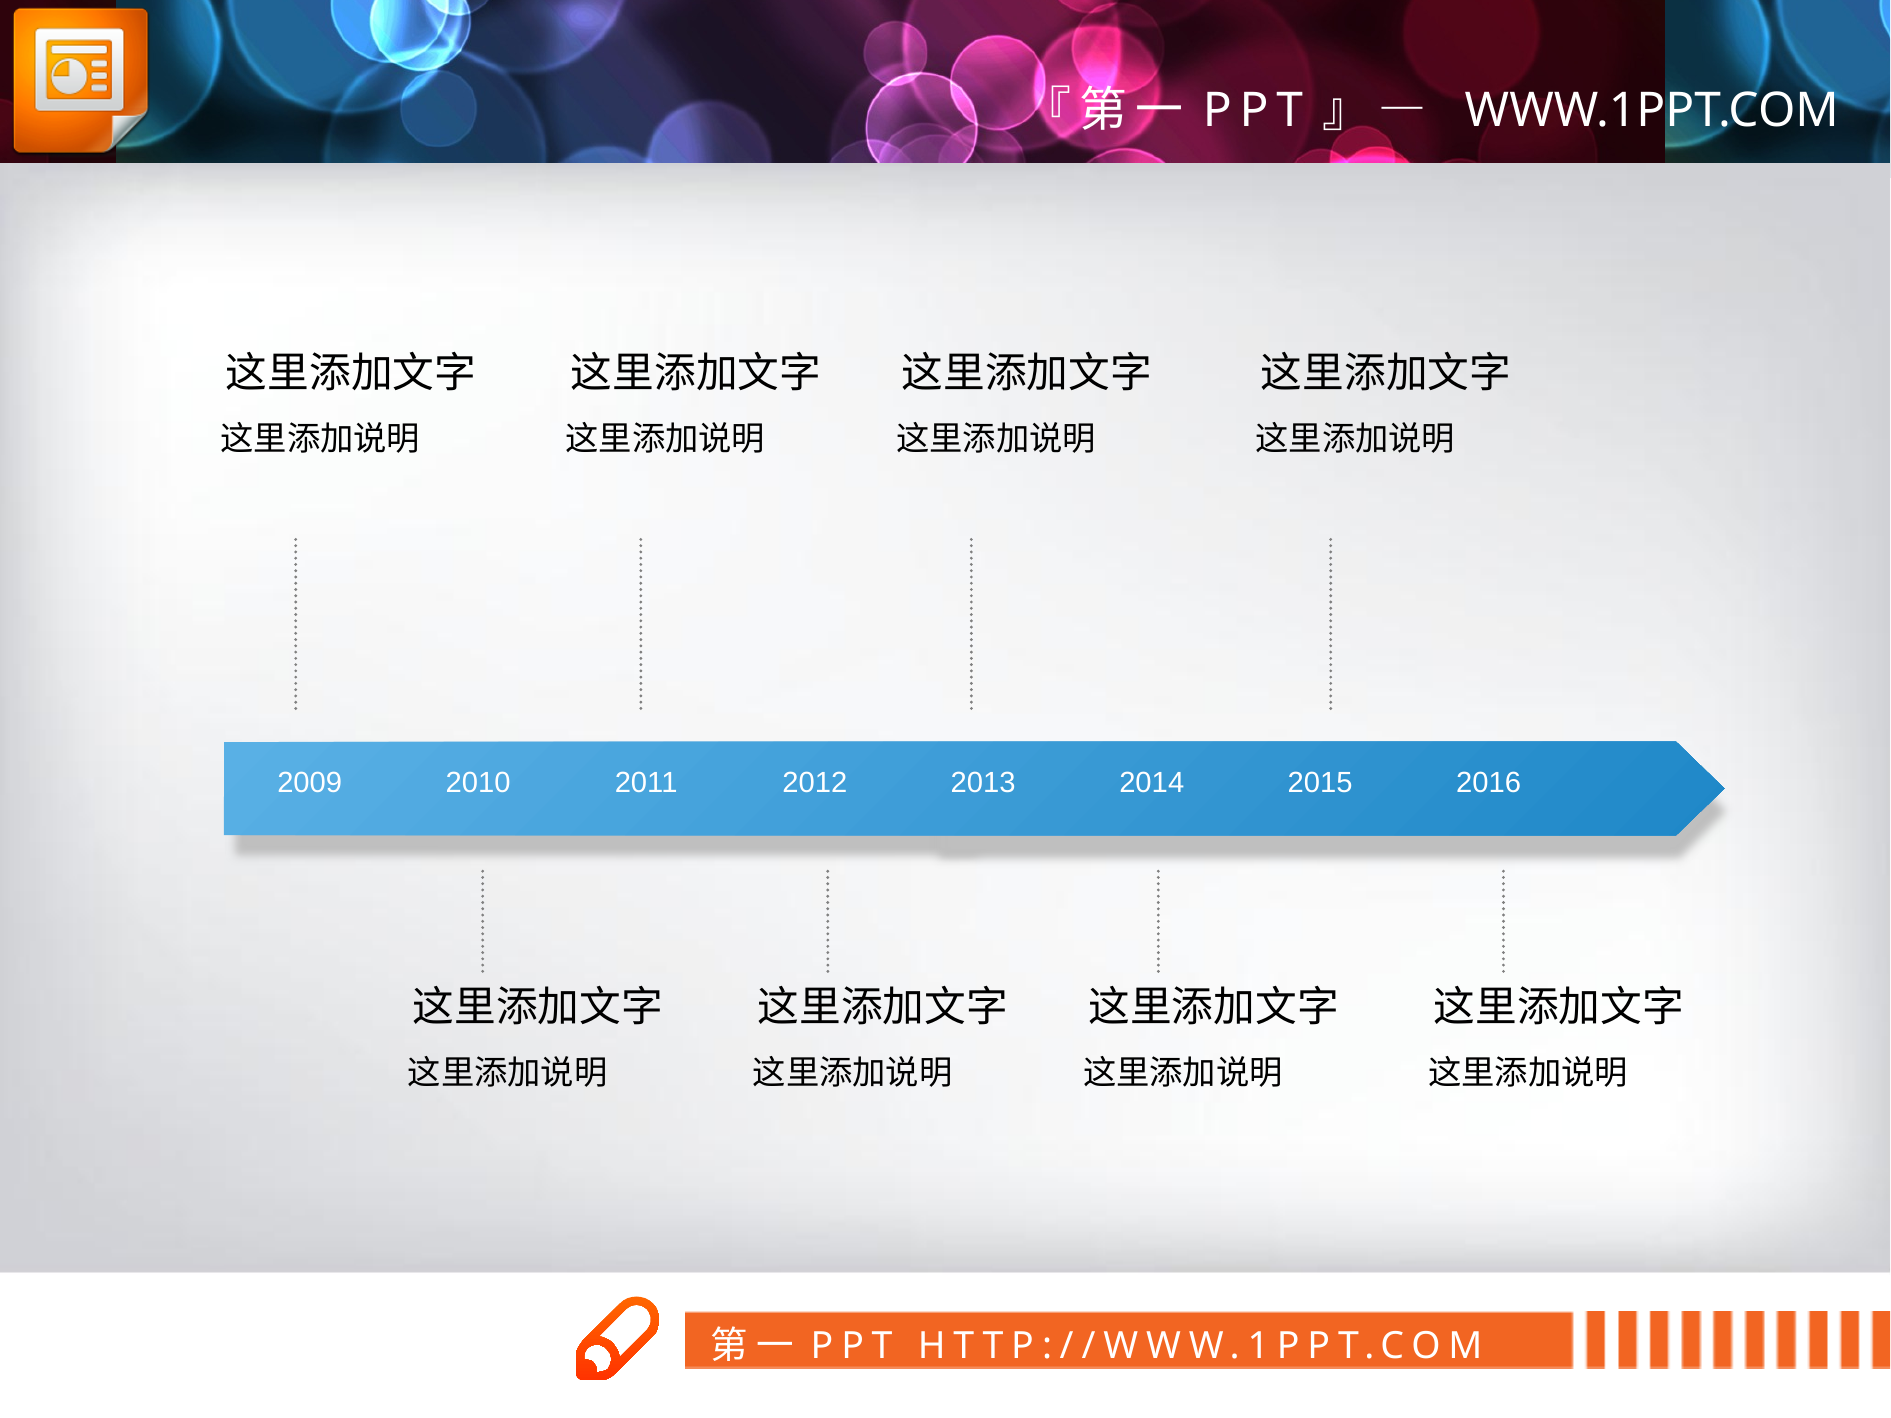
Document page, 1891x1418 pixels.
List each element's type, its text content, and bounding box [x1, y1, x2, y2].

text_box [223, 741, 1686, 751]
text_box 这里添加说明 [1413, 1043, 1643, 1099]
text_box 这里添加说明 [393, 1043, 623, 1099]
text_box 这里添加文字 [397, 971, 679, 1037]
text_box 这里添加文字 [886, 338, 1167, 403]
text_box 这里添加说明 [881, 409, 1111, 465]
text_box 这里添加说明 [1068, 1043, 1298, 1099]
text_box 这里添加说明 [1241, 409, 1471, 465]
text_box 这里添加说明 [738, 1043, 968, 1099]
text_box 这里添加文字 [1418, 971, 1699, 1037]
text_box 这里添加说明 [551, 409, 781, 465]
text_box 这里添加文字 [1246, 338, 1527, 403]
text_box 这里添加文字 [556, 338, 837, 403]
text_box 这里添加说明 [206, 409, 436, 465]
picture [0, 0, 1891, 1275]
picture [685, 1311, 1891, 1369]
text_box 这里添加文字 [211, 338, 492, 403]
text_box 这里添加文字 [1073, 971, 1354, 1037]
text_box 这里添加文字 [743, 971, 1024, 1037]
